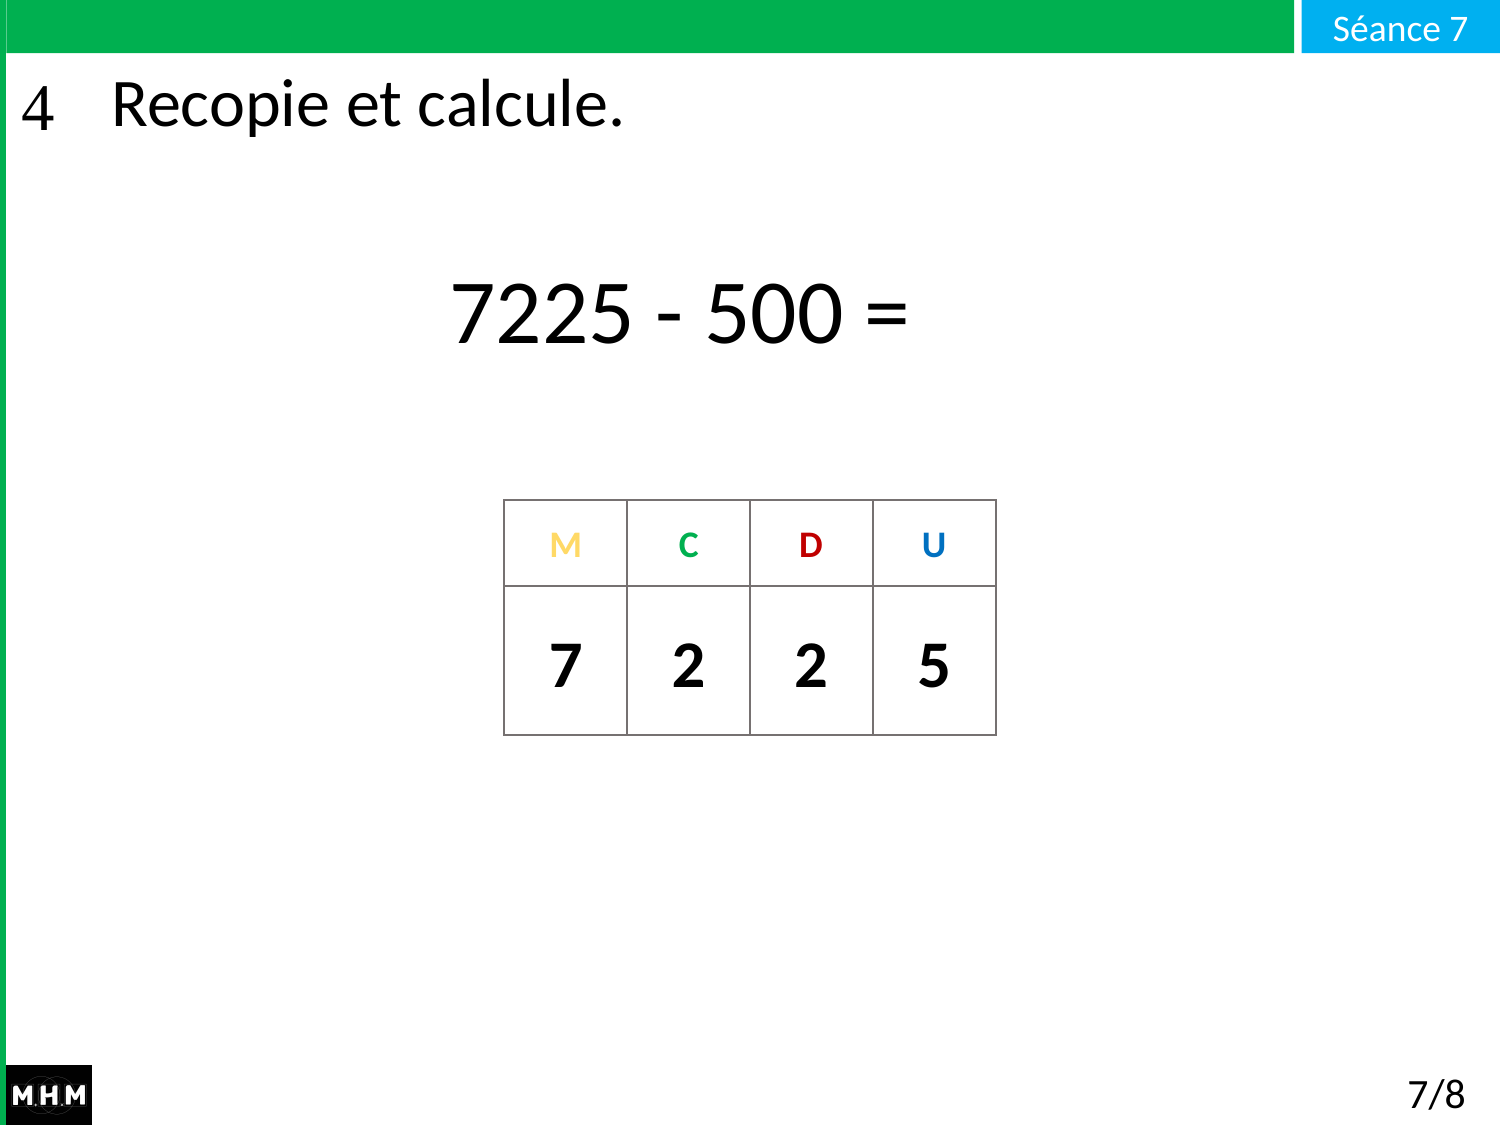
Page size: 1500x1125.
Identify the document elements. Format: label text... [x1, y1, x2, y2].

picture [6, 1065, 92, 1125]
list 7/8 [1373, 1064, 1500, 1125]
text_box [504, 499, 996, 736]
title Recopie et calcule. [96, 60, 1391, 150]
text_box 7225 - 500 = [434, 245, 1127, 370]
